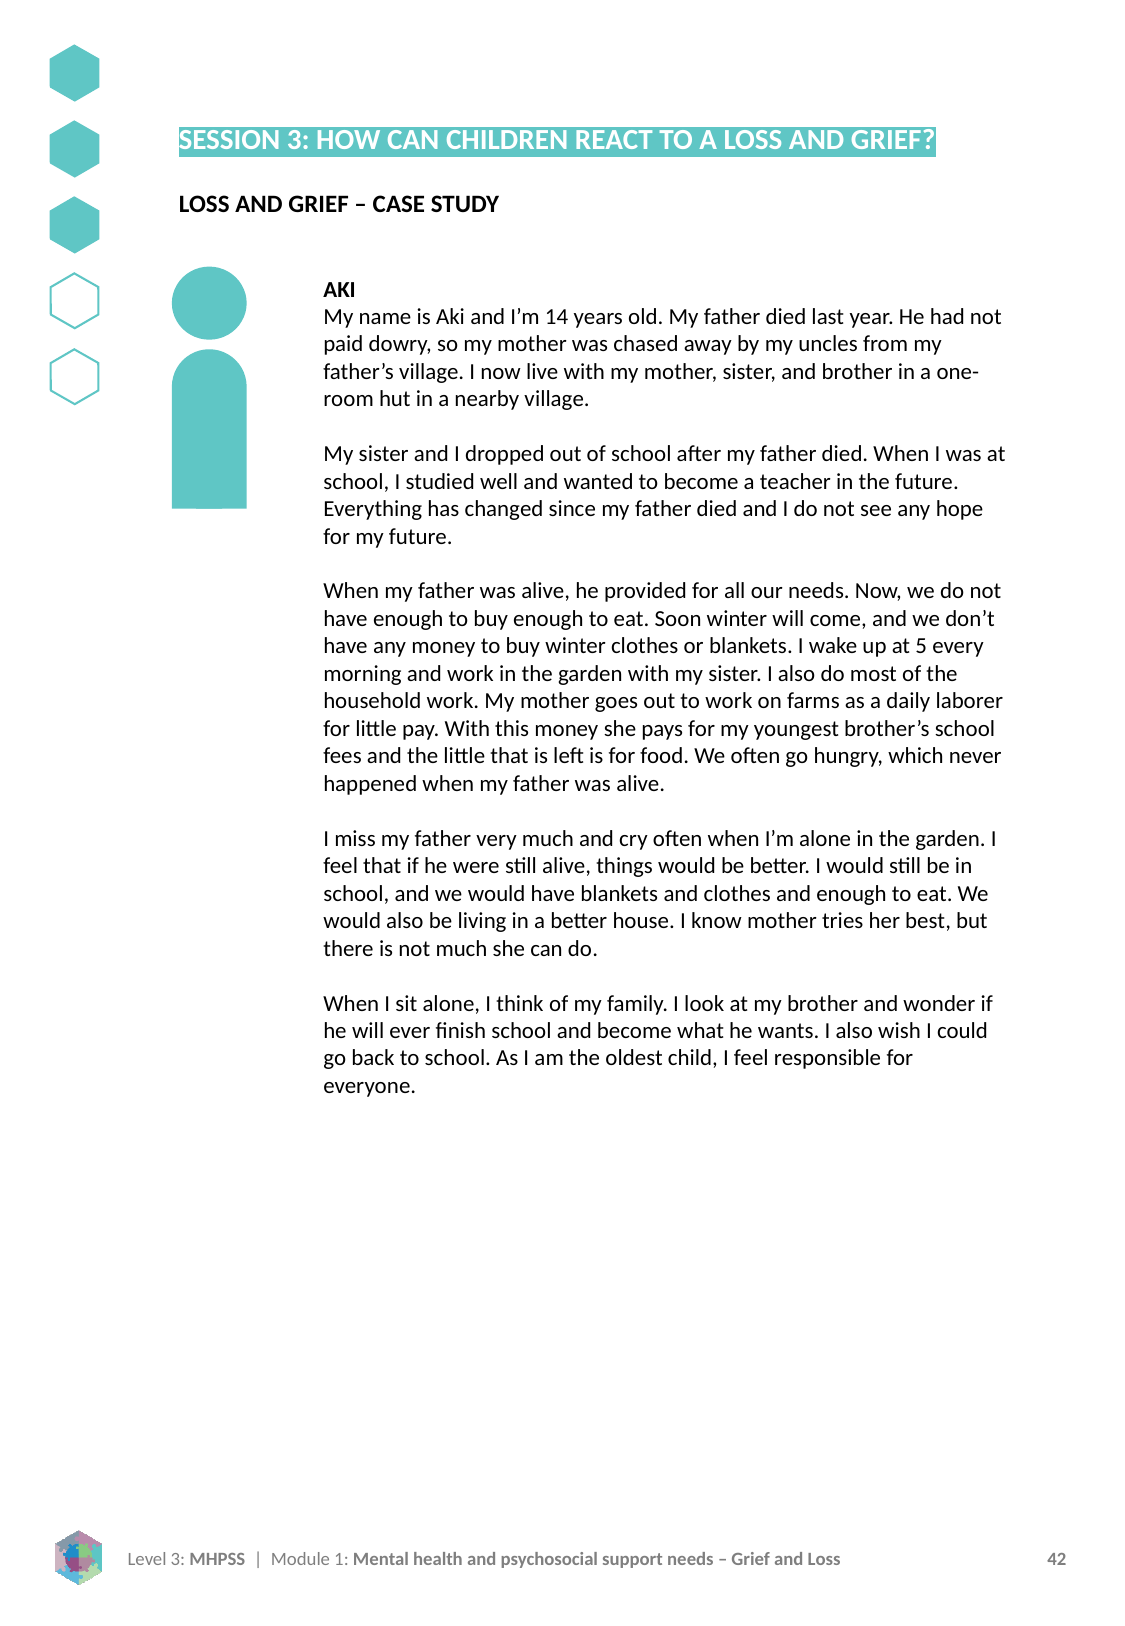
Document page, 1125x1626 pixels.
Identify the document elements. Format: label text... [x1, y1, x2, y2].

picture [55, 1530, 102, 1585]
text_box LOSS AND GRIEF – CASE STUDY [164, 179, 1025, 225]
text_box [50, 349, 99, 405]
text_box SESSION 3: HOW CAN CHILDREN REACT TO A LOSS AND GRIEF? [163, 112, 1025, 163]
text_box [50, 273, 99, 329]
text_box [50, 197, 99, 253]
text_box [50, 45, 99, 101]
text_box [171, 266, 247, 509]
text_box [50, 121, 99, 177]
text_box AKI My name is Aki and I’m 14 years old. My father died last year. He had not paid dowry, so my mother was chased away by my uncles from my father’s village. I now live with my mother, sister, and brother in a one-room hut in a nearby village. My sister and I dropped out of school after my father died. When I was at school, I studied well and wanted to become a teacher in the future. Everything has changed since my father died and I do not see any hope for my future. When my father was alive, he provided for all our needs. Now, we do not have enough to buy enough to eat. Soon winter will come, and we don’t have any money to buy winter clothes or blankets. I wake up at 5 every morning and work in the garden with my sister. I also do most of the household work. My mother goes out to work on farms as a daily laborer for little pay. With this money she pays for my youngest brother’s school fees and the little that is left is for food. We often go hungry, which never happened when my father was alive. I miss my father very much and cry often when I’m alone in the garden. I feel that if he were still alive, things would be better. I would still be in school, and we would have blankets and clothes and enough to eat. We would also be living in a better house. I know mother tries her best, but there is not much she can do. When I sit alone, I think of my family. I look at my brother and wonder if he will ever finish school and become what he wants. I also wish I could go back to school. As I am the oldest child, I feel responsible for everyone. [308, 266, 1025, 1106]
